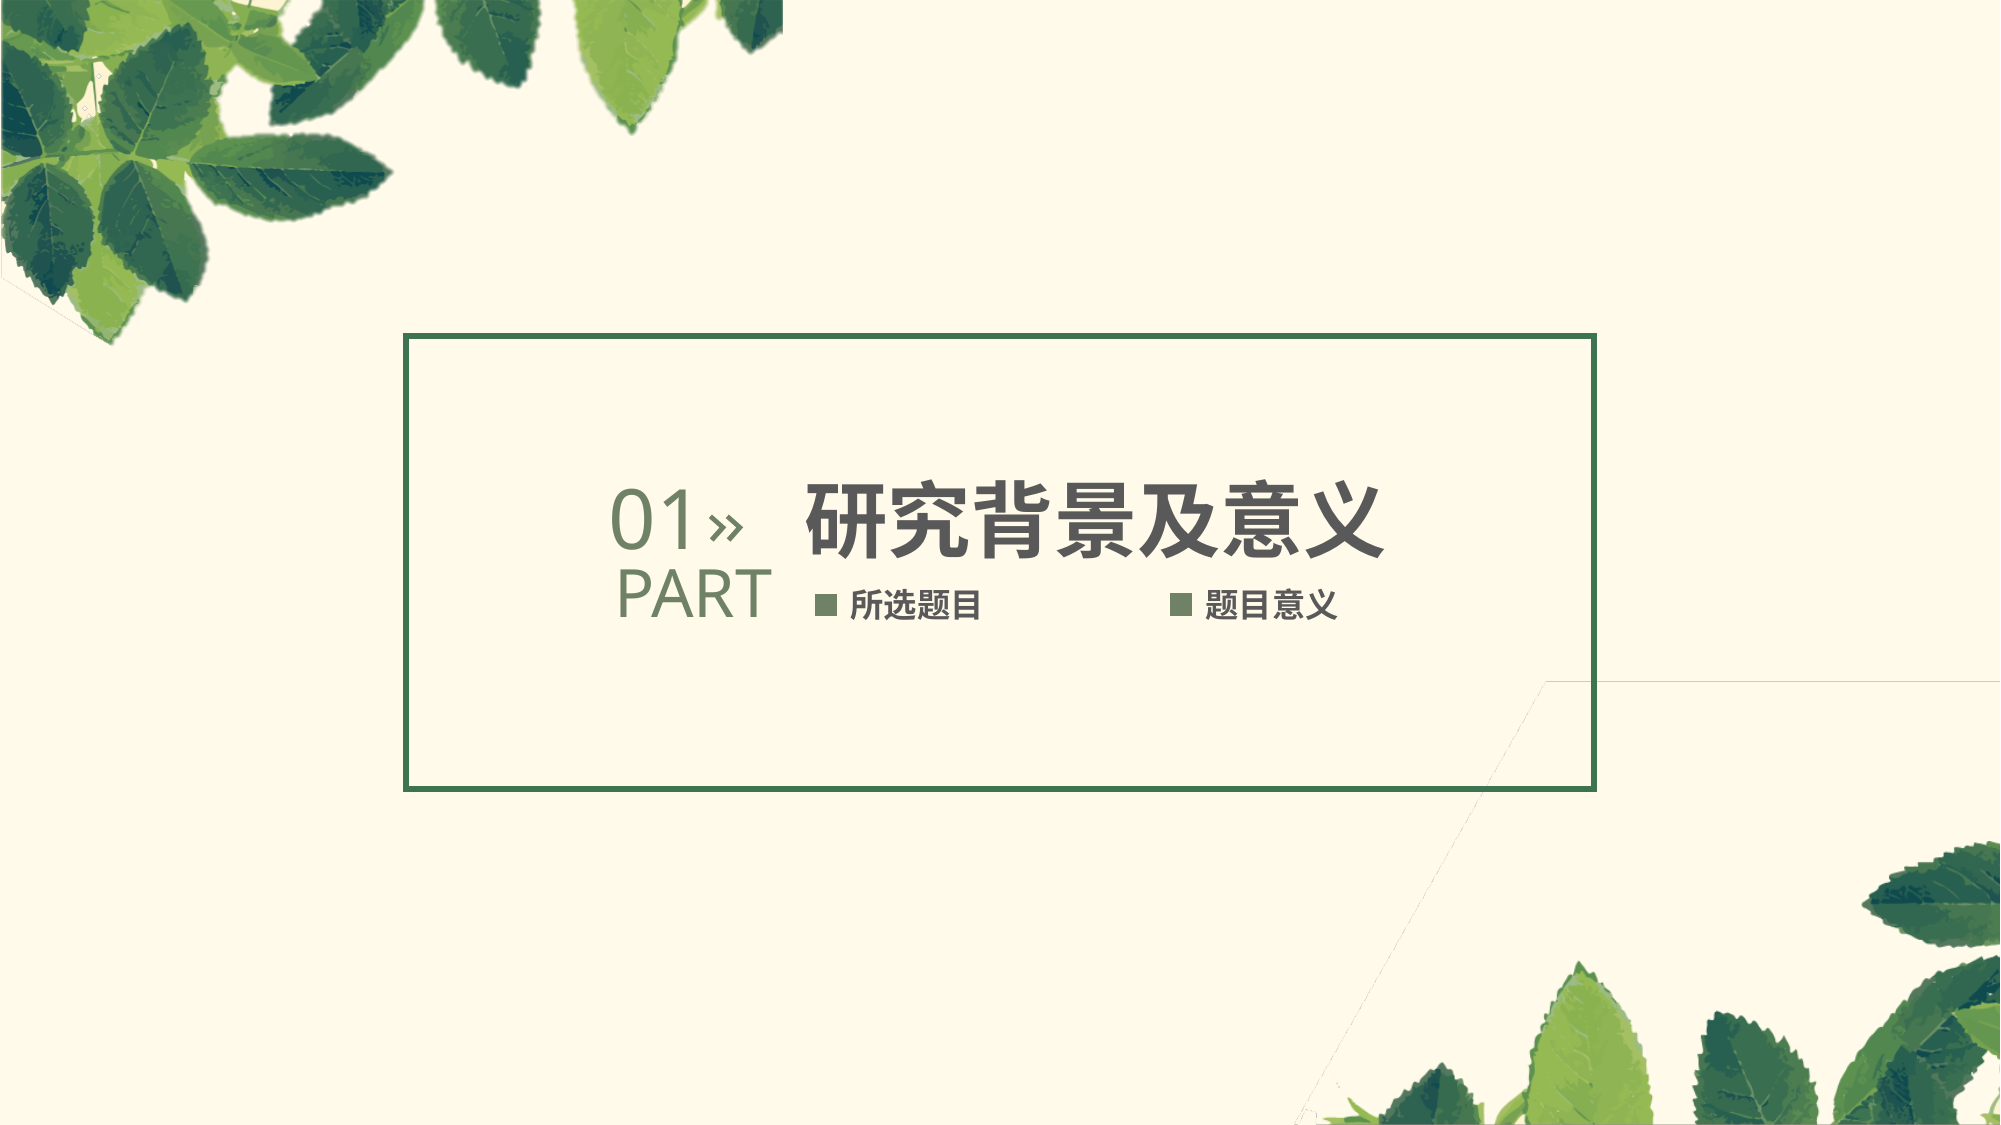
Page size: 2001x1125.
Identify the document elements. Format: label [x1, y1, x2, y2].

text_box [405, 336, 1595, 789]
text_box [594, 458, 1406, 640]
picture [0, 0, 958, 356]
picture [1205, 411, 2000, 1125]
